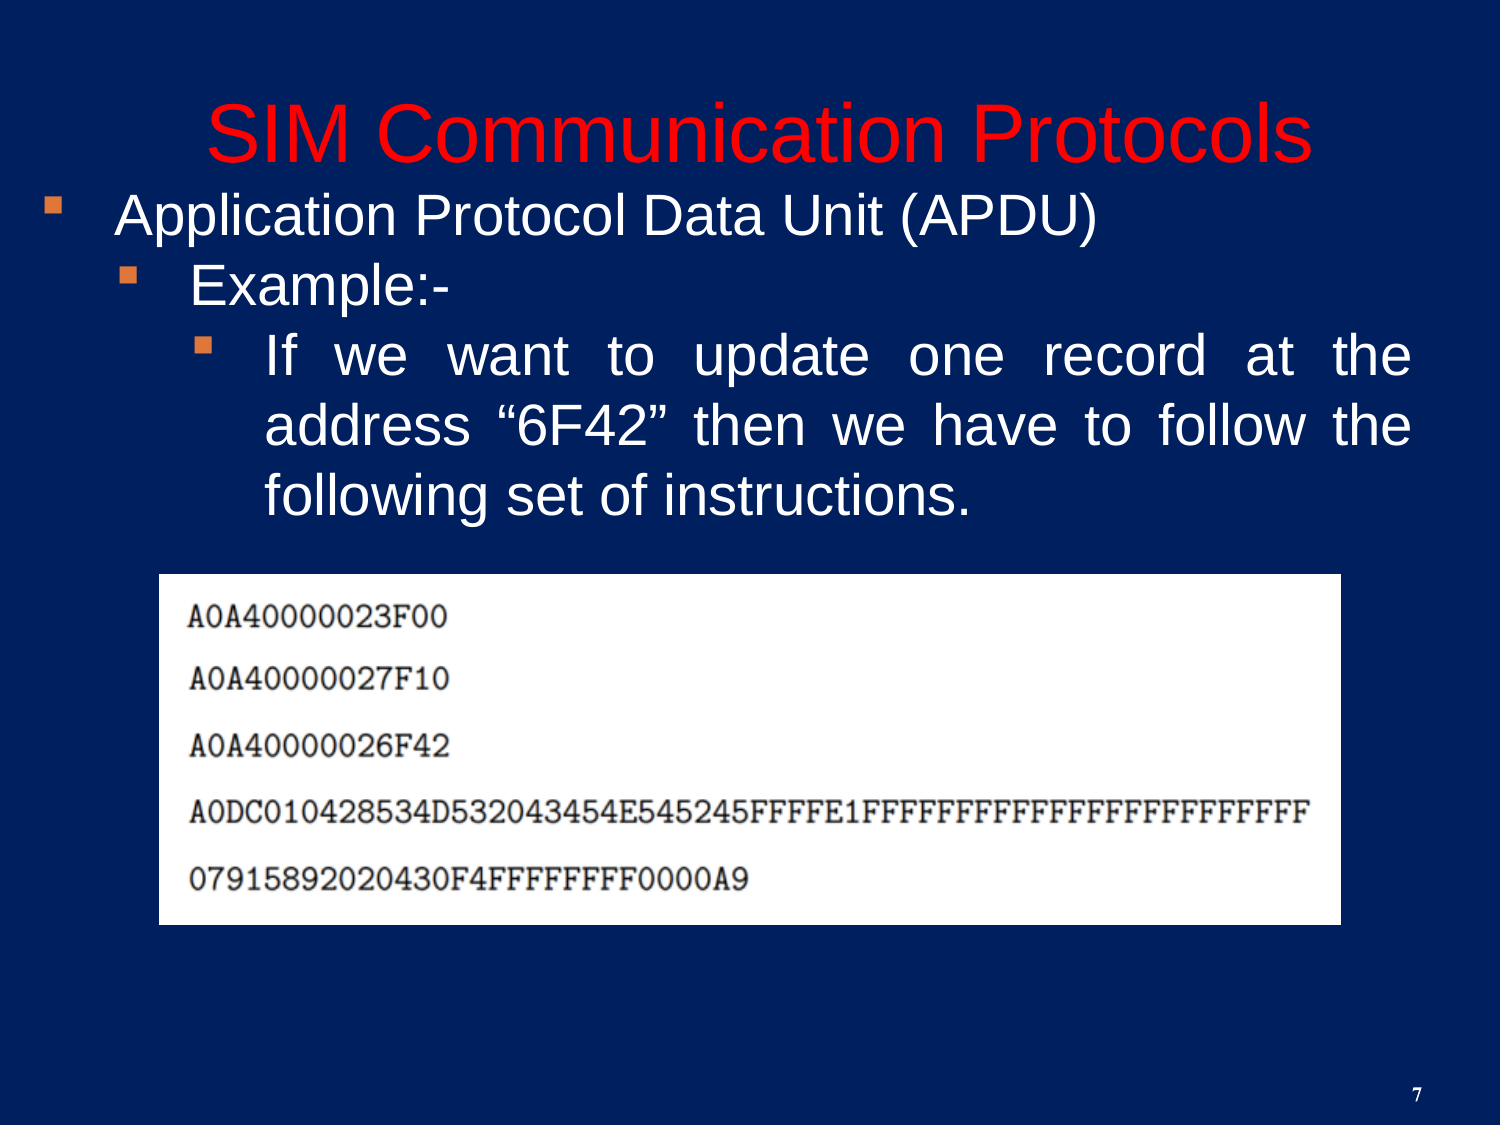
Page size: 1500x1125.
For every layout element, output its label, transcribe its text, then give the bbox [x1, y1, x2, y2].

text_box [1412, 1087, 1422, 1102]
text_box Application Protocol Data Unit (APDU) Example:- If we want to update one record at the address “6F42” then we have to follow the following set of instructions. [37, 177, 1413, 528]
picture [159, 574, 1341, 926]
title SIM Communication Protocols [44, 53, 1456, 267]
